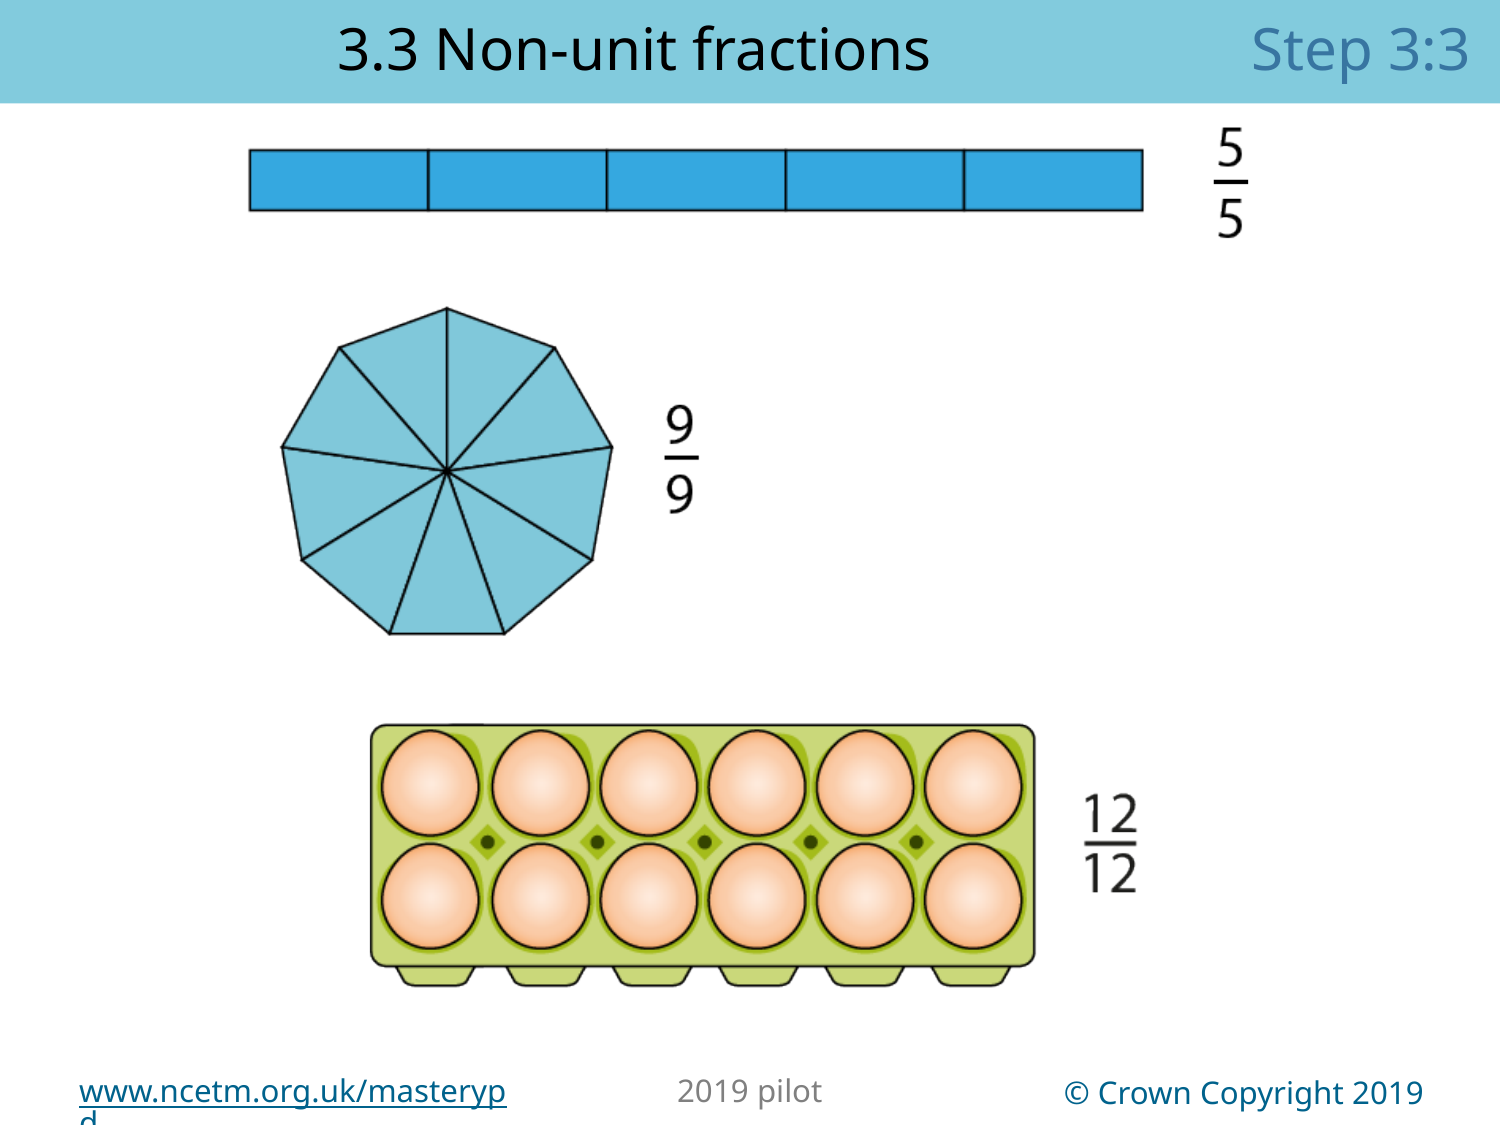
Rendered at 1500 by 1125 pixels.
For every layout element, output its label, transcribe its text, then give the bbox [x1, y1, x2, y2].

list 3.3 Non-unit fractions Step 3:3 [0, 0, 1500, 104]
picture [101, 118, 1399, 1007]
